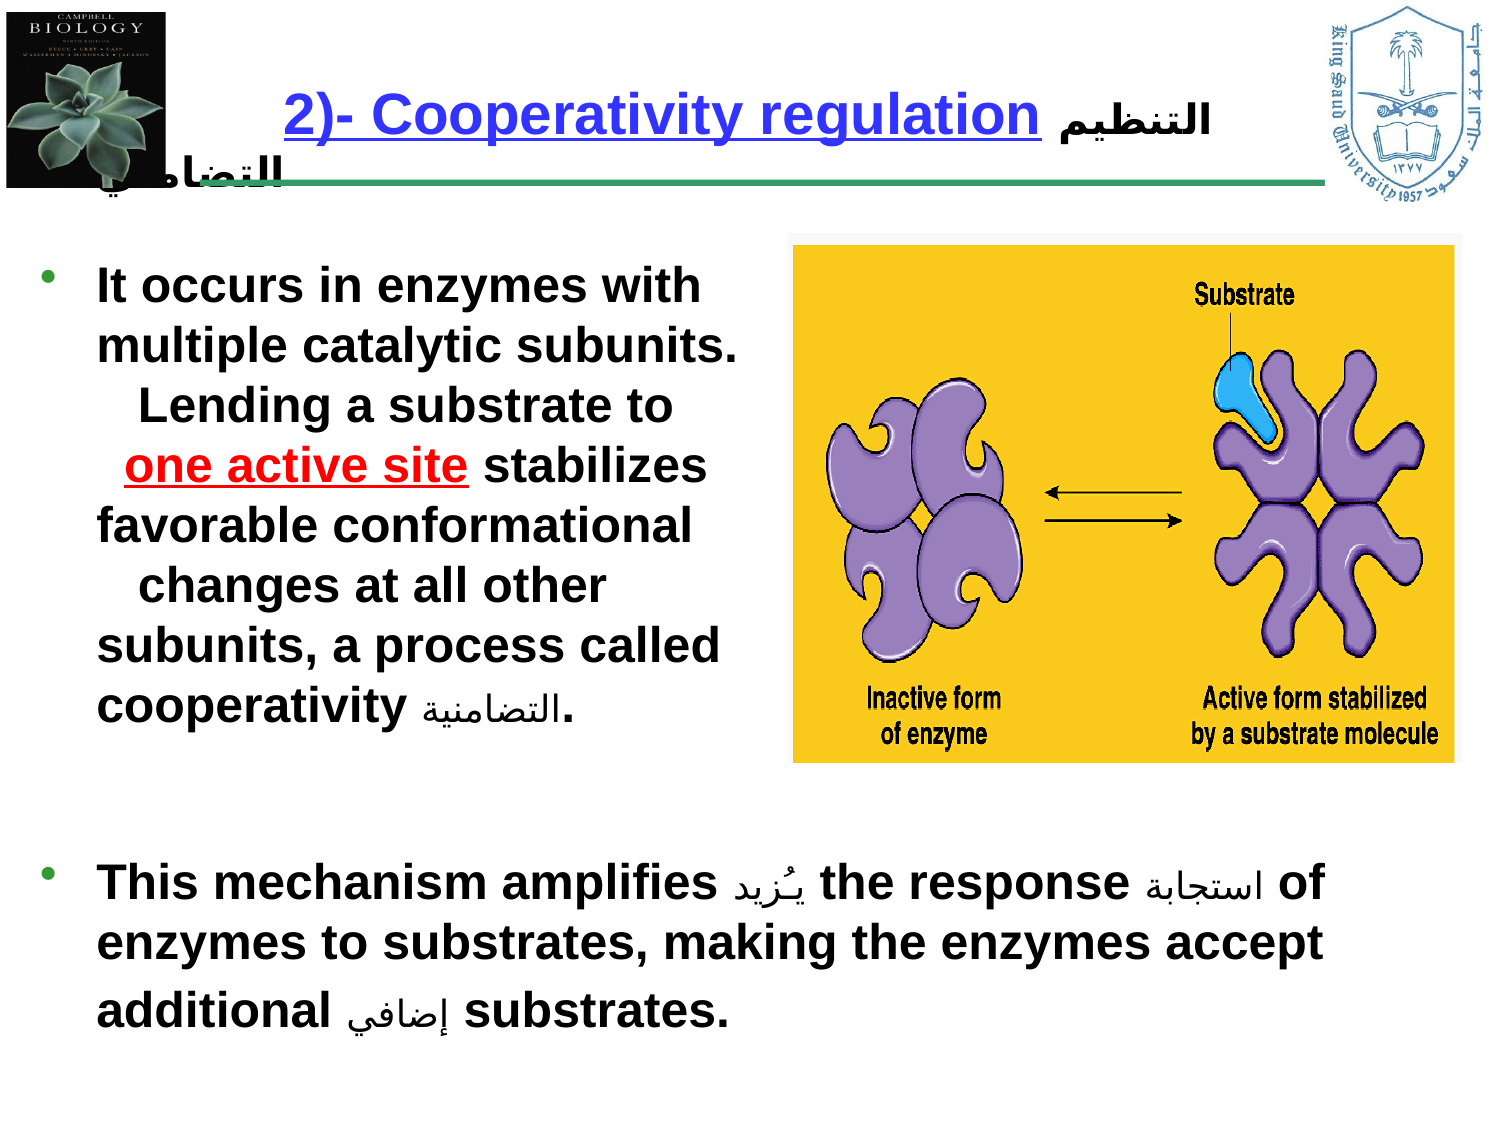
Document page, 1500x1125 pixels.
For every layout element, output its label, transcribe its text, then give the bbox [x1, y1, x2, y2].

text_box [5, 0, 1488, 209]
list 2)- Cooperativity regulation التنظيم التضامني It occurs in enzymes with multiple catalytic subunits. Lending a substrate to one active site stabilizes favorable conformational changes at all other subunits, a process called cooperativity التضامنية. This mechanism amplifies يـُزيد the response استجابة of enzymes to substrates, making the enzymes accept additional إضافي substrates. [24, 216, 1400, 1047]
picture [787, 233, 1463, 763]
